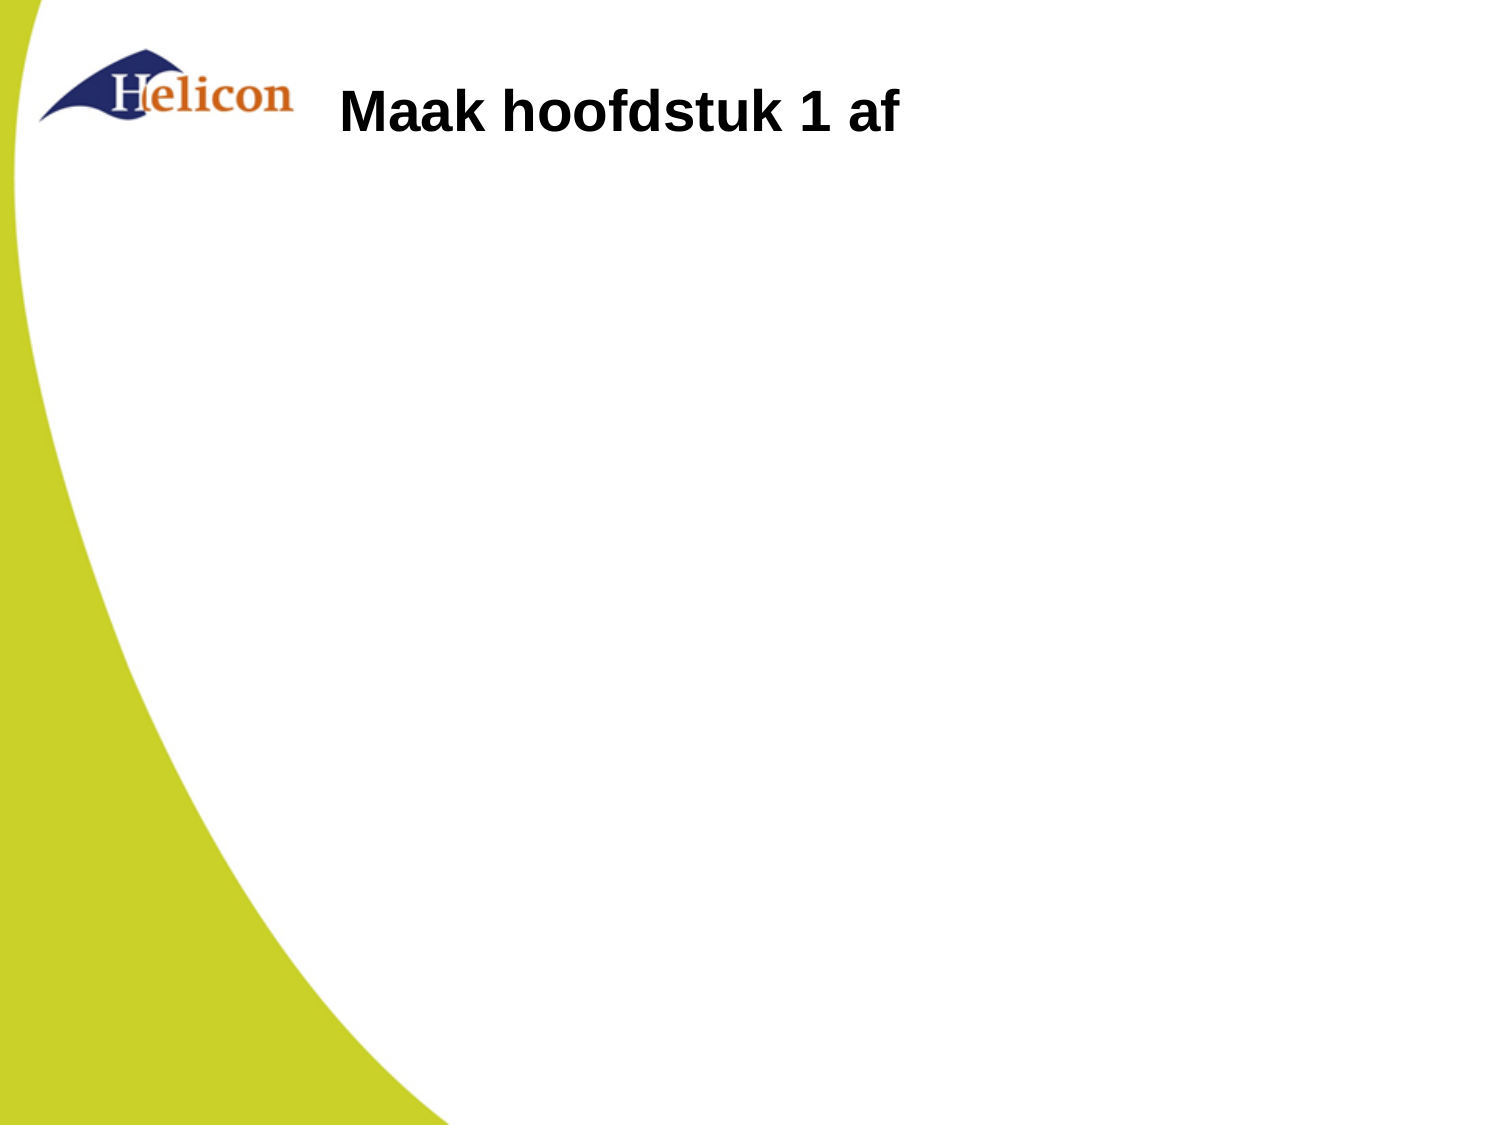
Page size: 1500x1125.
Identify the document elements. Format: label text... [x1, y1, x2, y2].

picture [0, 0, 1500, 1125]
title Maak hoofdstuk 1 af [324, 54, 1415, 161]
